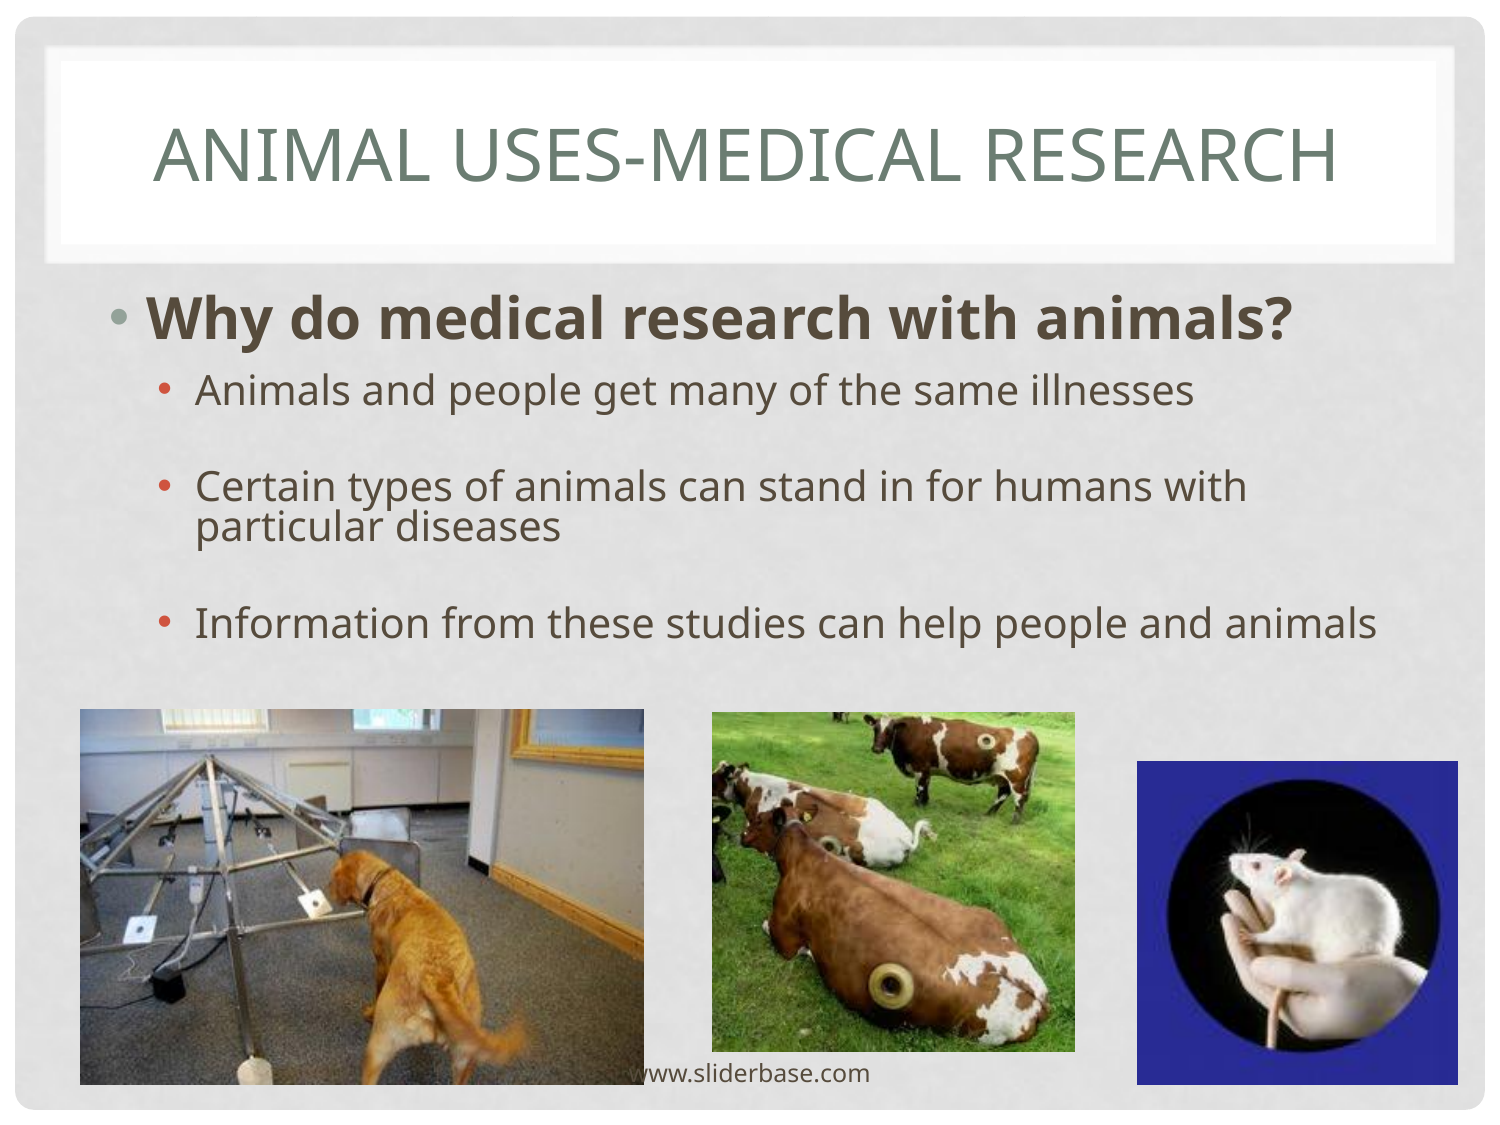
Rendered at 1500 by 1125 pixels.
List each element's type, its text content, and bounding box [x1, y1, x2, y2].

picture [80, 709, 644, 1085]
text_box Animals and people get many of the same illnesses Certain types of animals can stand in for humans with particular diseases Information from these studies can help people and animals [74, 365, 1425, 713]
picture [1137, 761, 1458, 1085]
title Animal Uses-medical research [69, 66, 1425, 238]
list Why do medical research with animals? [75, 287, 1425, 365]
footer www.sliderbase.com [512, 1042, 988, 1103]
picture [712, 712, 1076, 1052]
